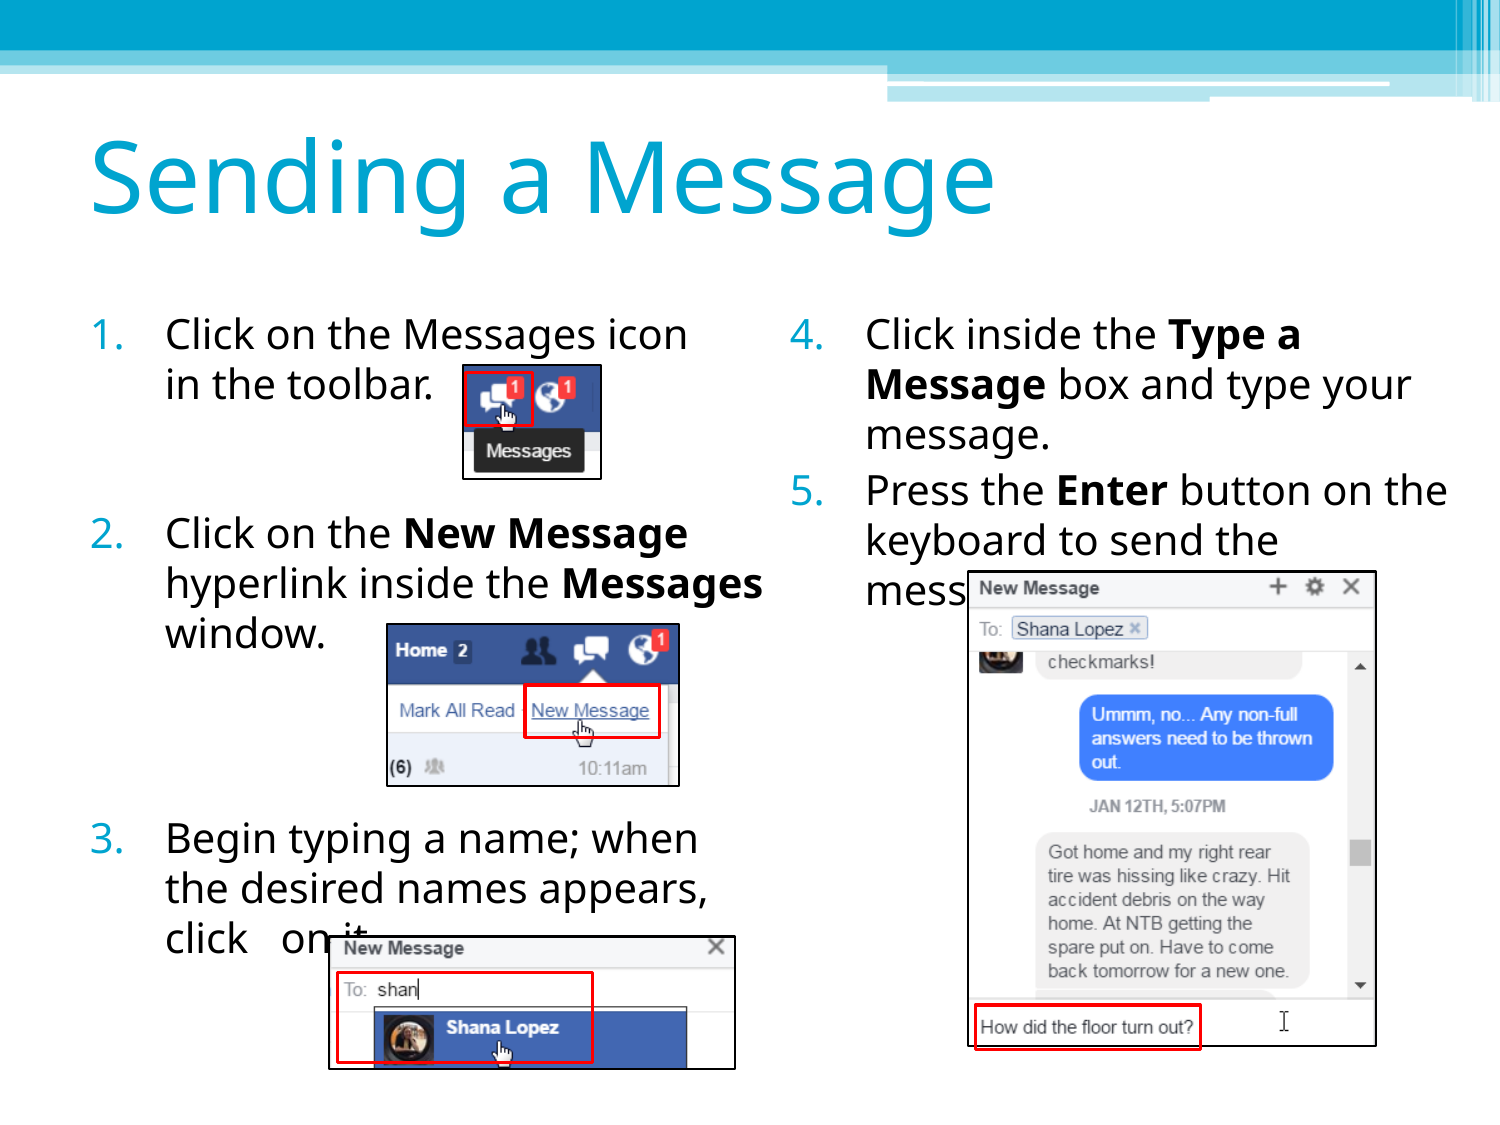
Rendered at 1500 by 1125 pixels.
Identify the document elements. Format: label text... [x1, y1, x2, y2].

list Click on the Messages icon in the toolbar. Click on the New Message hyperlink inside the Messages window. Begin typing a name; when the desired names appears, click on it. [75, 299, 782, 1063]
title Sending a Message [75, 85, 1425, 261]
text_box Click inside the Type a Message box and type your message. Press the Enter button on the keyboard to send the message. [782, 299, 1482, 1063]
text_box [968, 572, 1375, 1050]
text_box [330, 365, 735, 1068]
